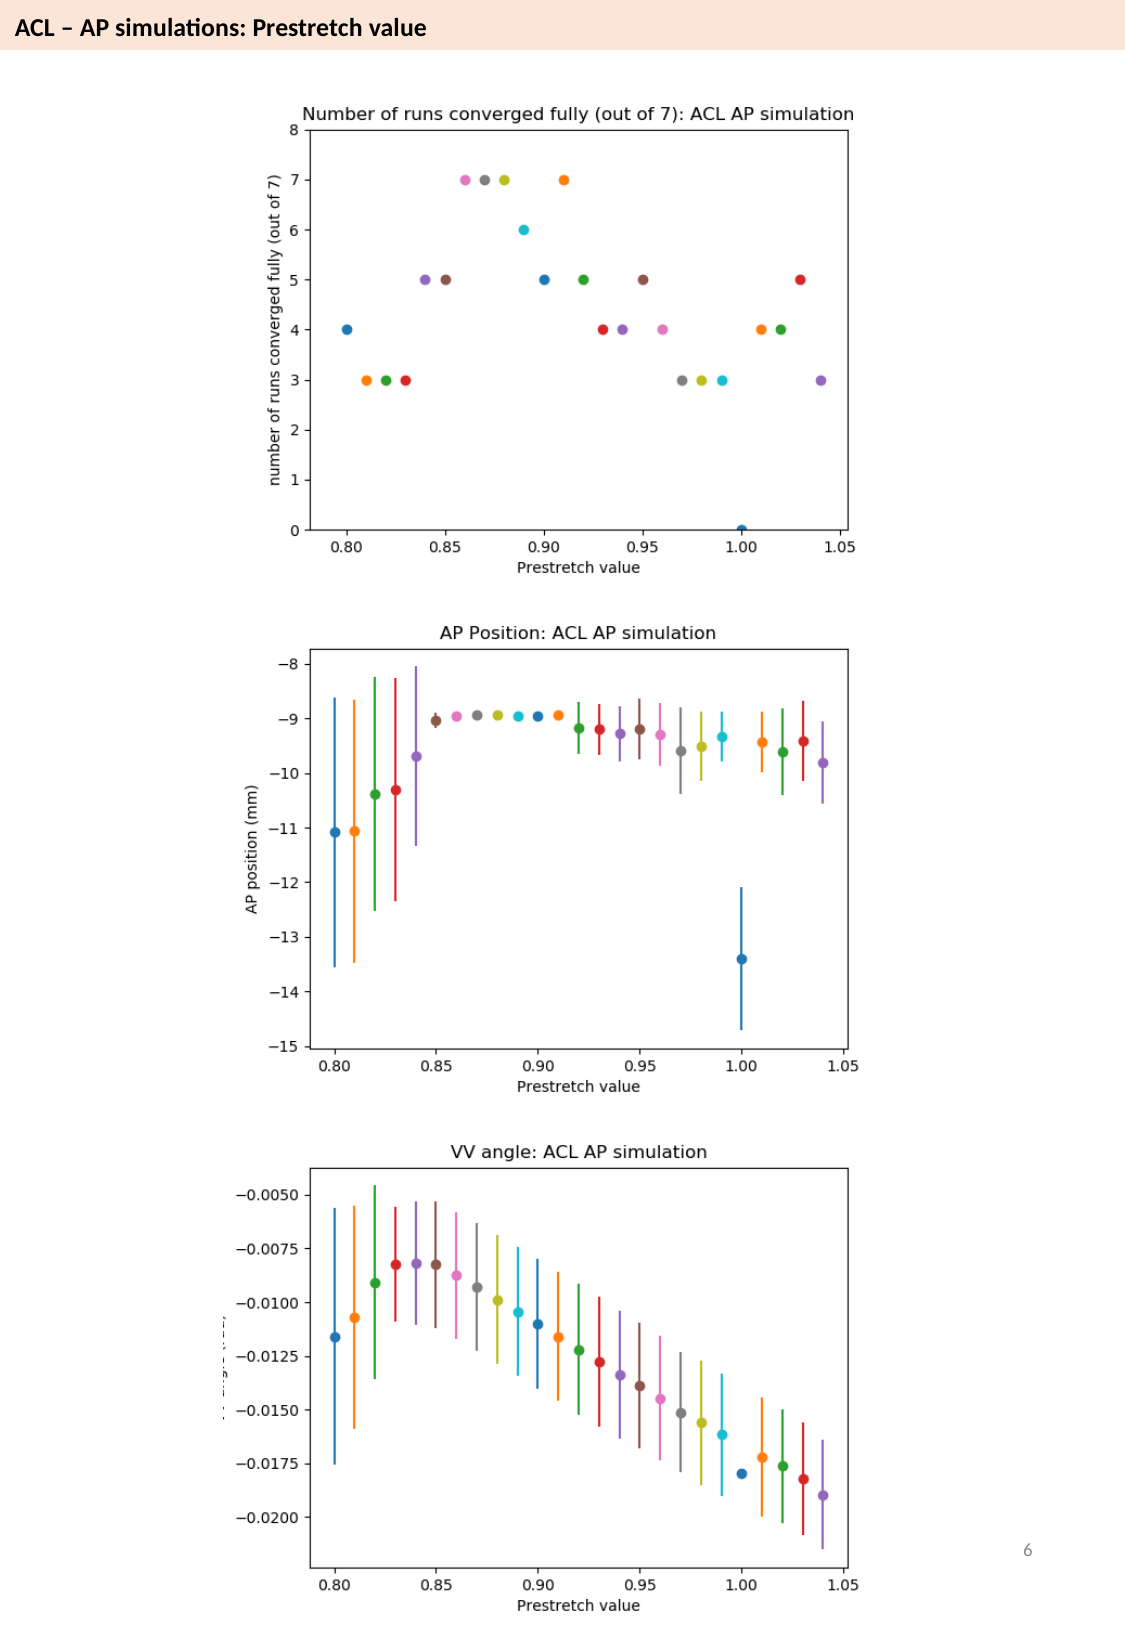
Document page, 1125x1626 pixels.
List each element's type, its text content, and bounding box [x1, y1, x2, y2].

picture [223, 67, 917, 1625]
slide_number 6 [917, 1506, 1048, 1593]
text_box ACL – AP simulations: Prestretch value [0, 3, 785, 50]
text_box [0, 0, 1125, 51]
